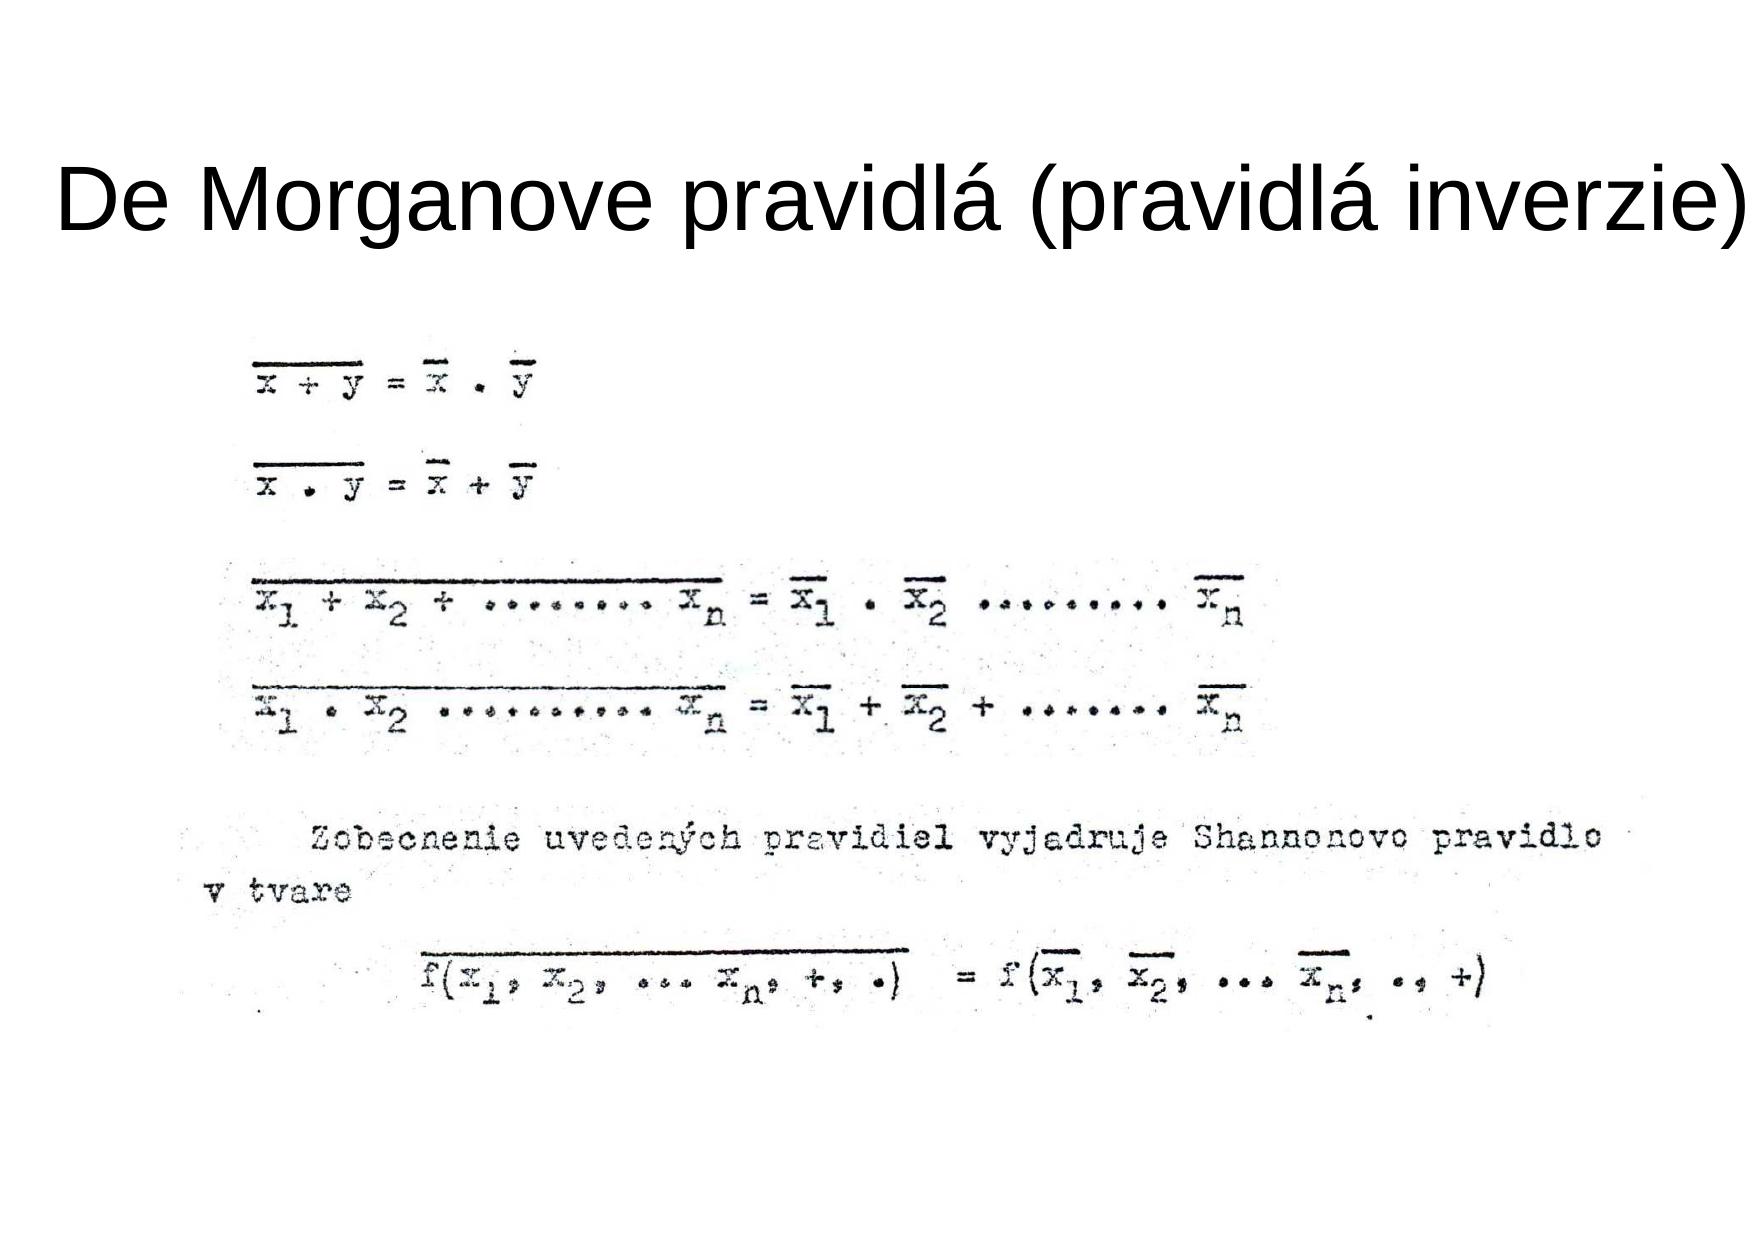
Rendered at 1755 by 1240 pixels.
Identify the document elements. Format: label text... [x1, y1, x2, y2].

text_box De Morganove pravidlá (pravidlá inverzie) [52, 117, 1755, 270]
text_box [177, 794, 1653, 1033]
text_box [218, 558, 1281, 757]
text_box [230, 334, 560, 522]
